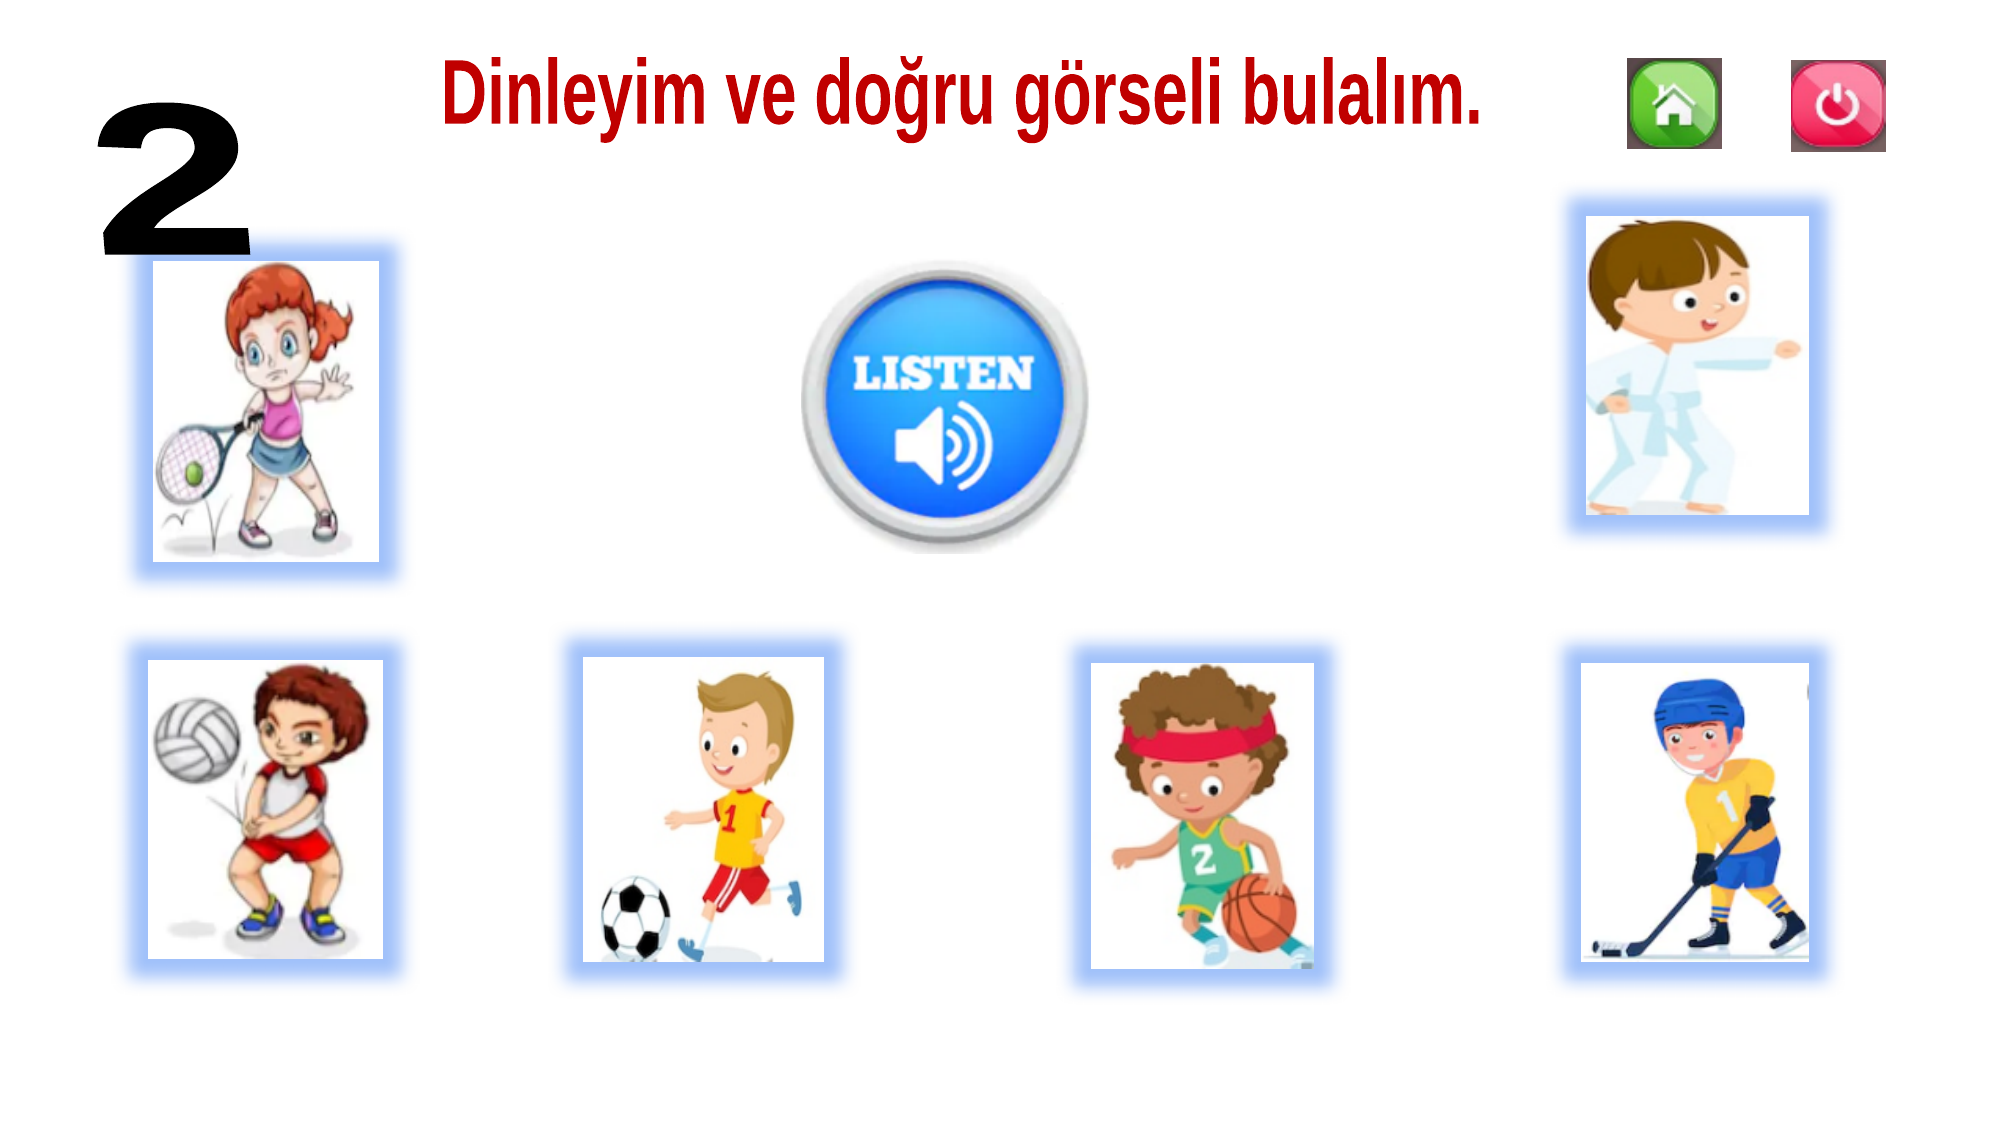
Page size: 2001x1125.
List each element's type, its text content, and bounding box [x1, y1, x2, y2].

picture [800, 253, 1092, 554]
picture [583, 657, 824, 963]
picture [1791, 60, 1886, 152]
picture [1586, 216, 1809, 515]
text_box 2 [97, 102, 251, 255]
picture [153, 261, 379, 562]
picture [148, 660, 383, 959]
picture [1581, 663, 1809, 962]
picture [1627, 58, 1722, 149]
picture [1091, 663, 1314, 969]
